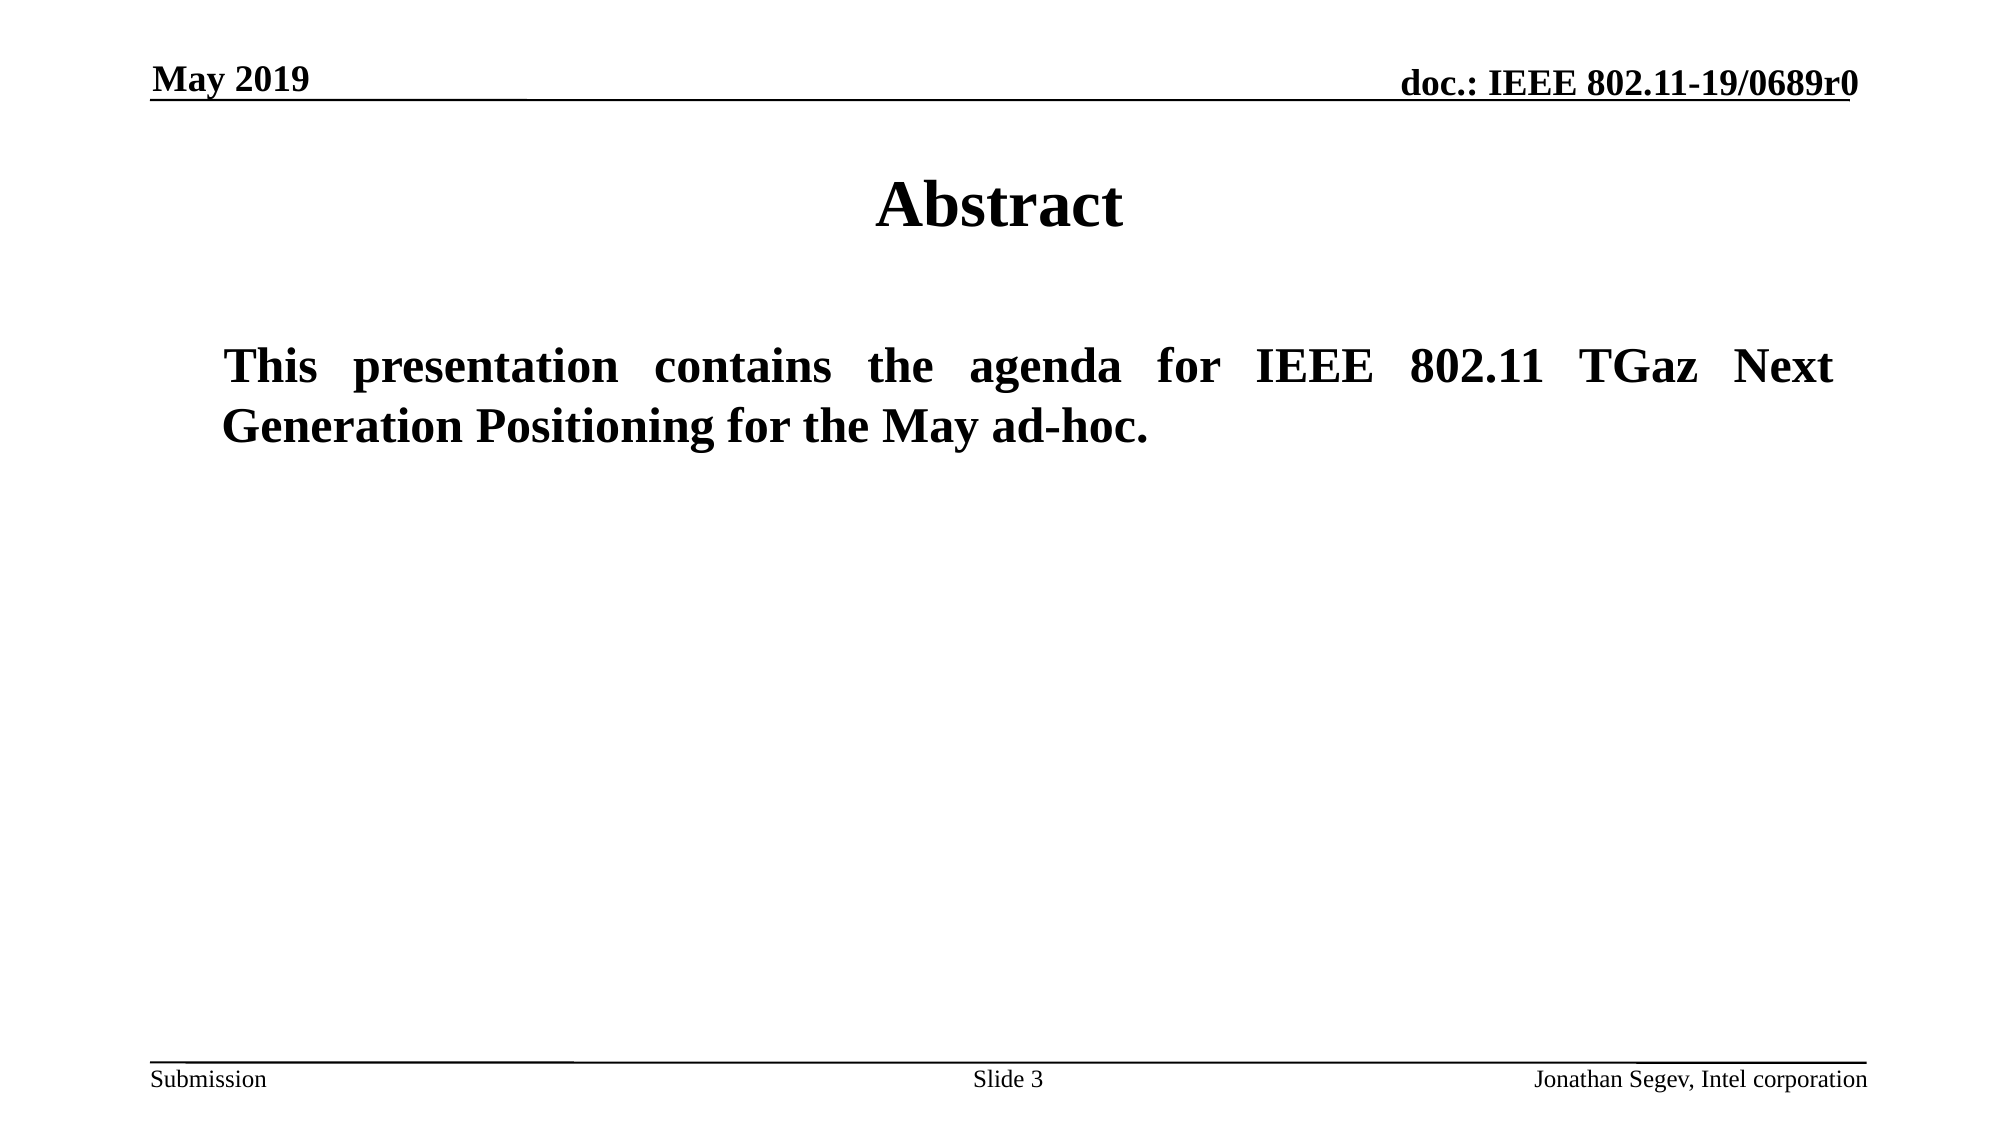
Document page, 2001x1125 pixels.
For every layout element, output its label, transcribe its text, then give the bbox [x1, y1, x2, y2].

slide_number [152, 54, 563, 100]
footer Jonathan Segev, Intel corporation [1171, 1061, 1869, 1093]
list This presentation contains the agenda for IEEE 802.11 TGaz Next Generation Positioning for the May ad-hoc. [149, 324, 1850, 1000]
slide_number Slide 3 [950, 1061, 1067, 1123]
title Abstract [149, 112, 1850, 288]
